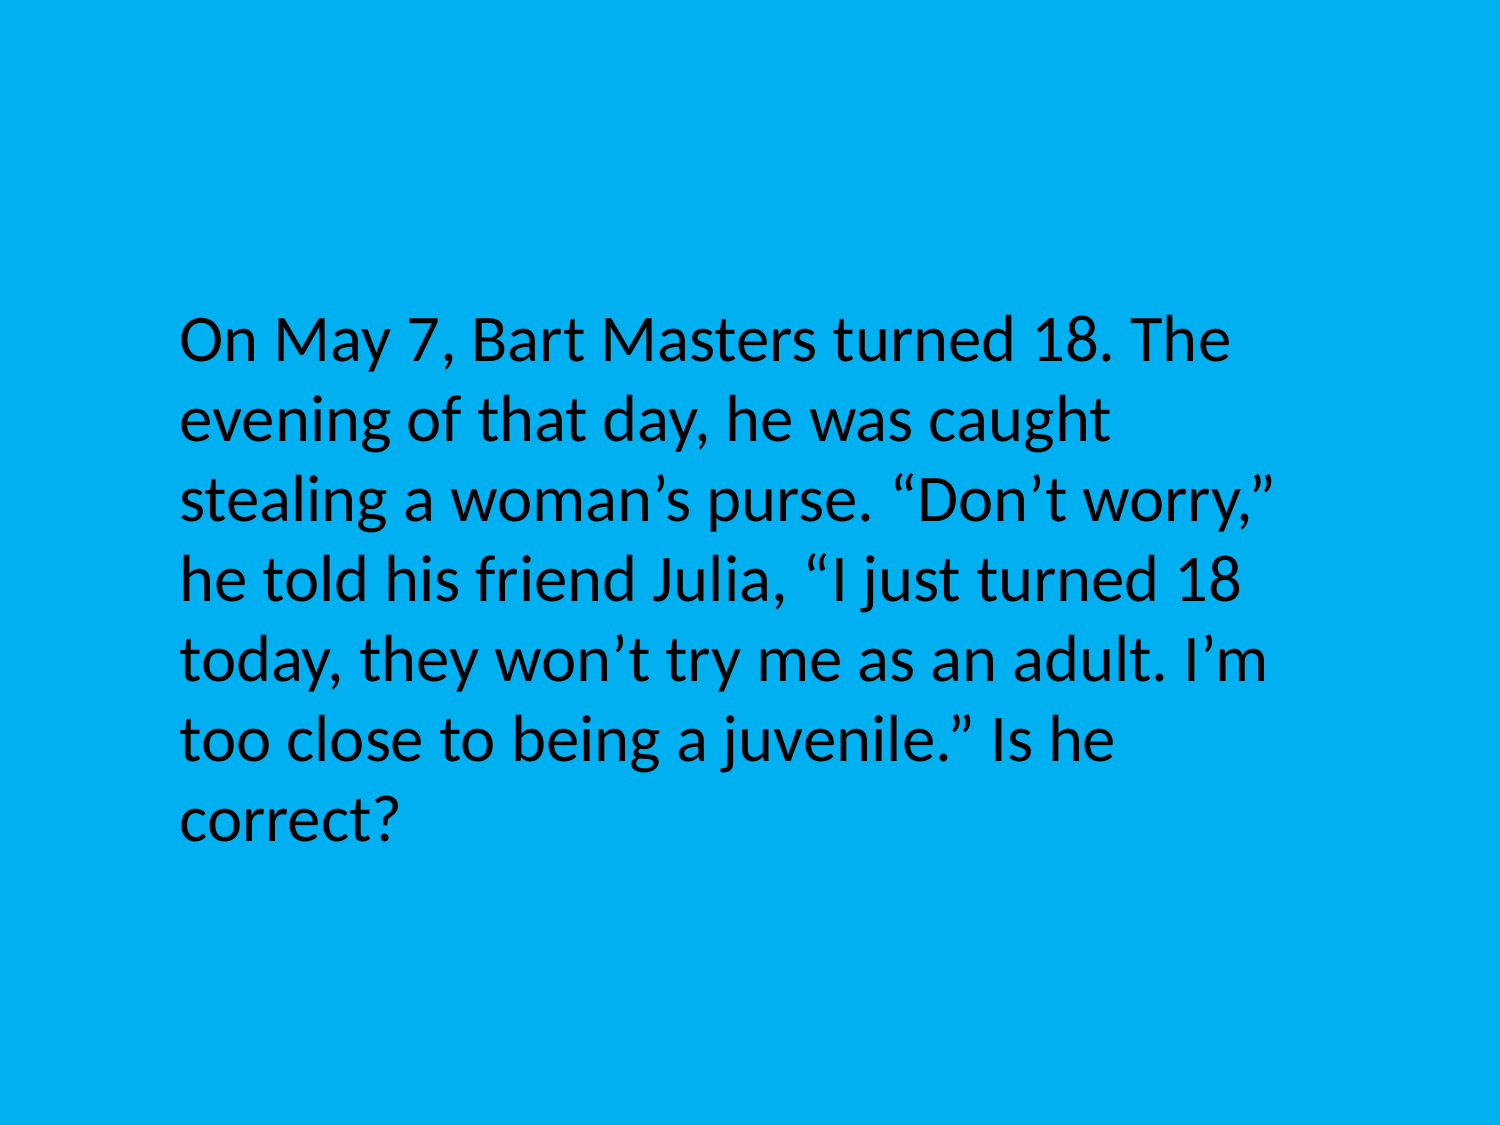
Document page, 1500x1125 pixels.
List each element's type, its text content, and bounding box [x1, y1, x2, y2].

text_box On May 7, Bart Masters turned 18. The evening of that day, he was caught stealing a woman’s purse. “Don’t worry,” he told his friend Julia, “I just turned 18 today, they won’t try me as an adult. I’m too close to being a juvenile.” Is he correct? [164, 287, 1327, 862]
